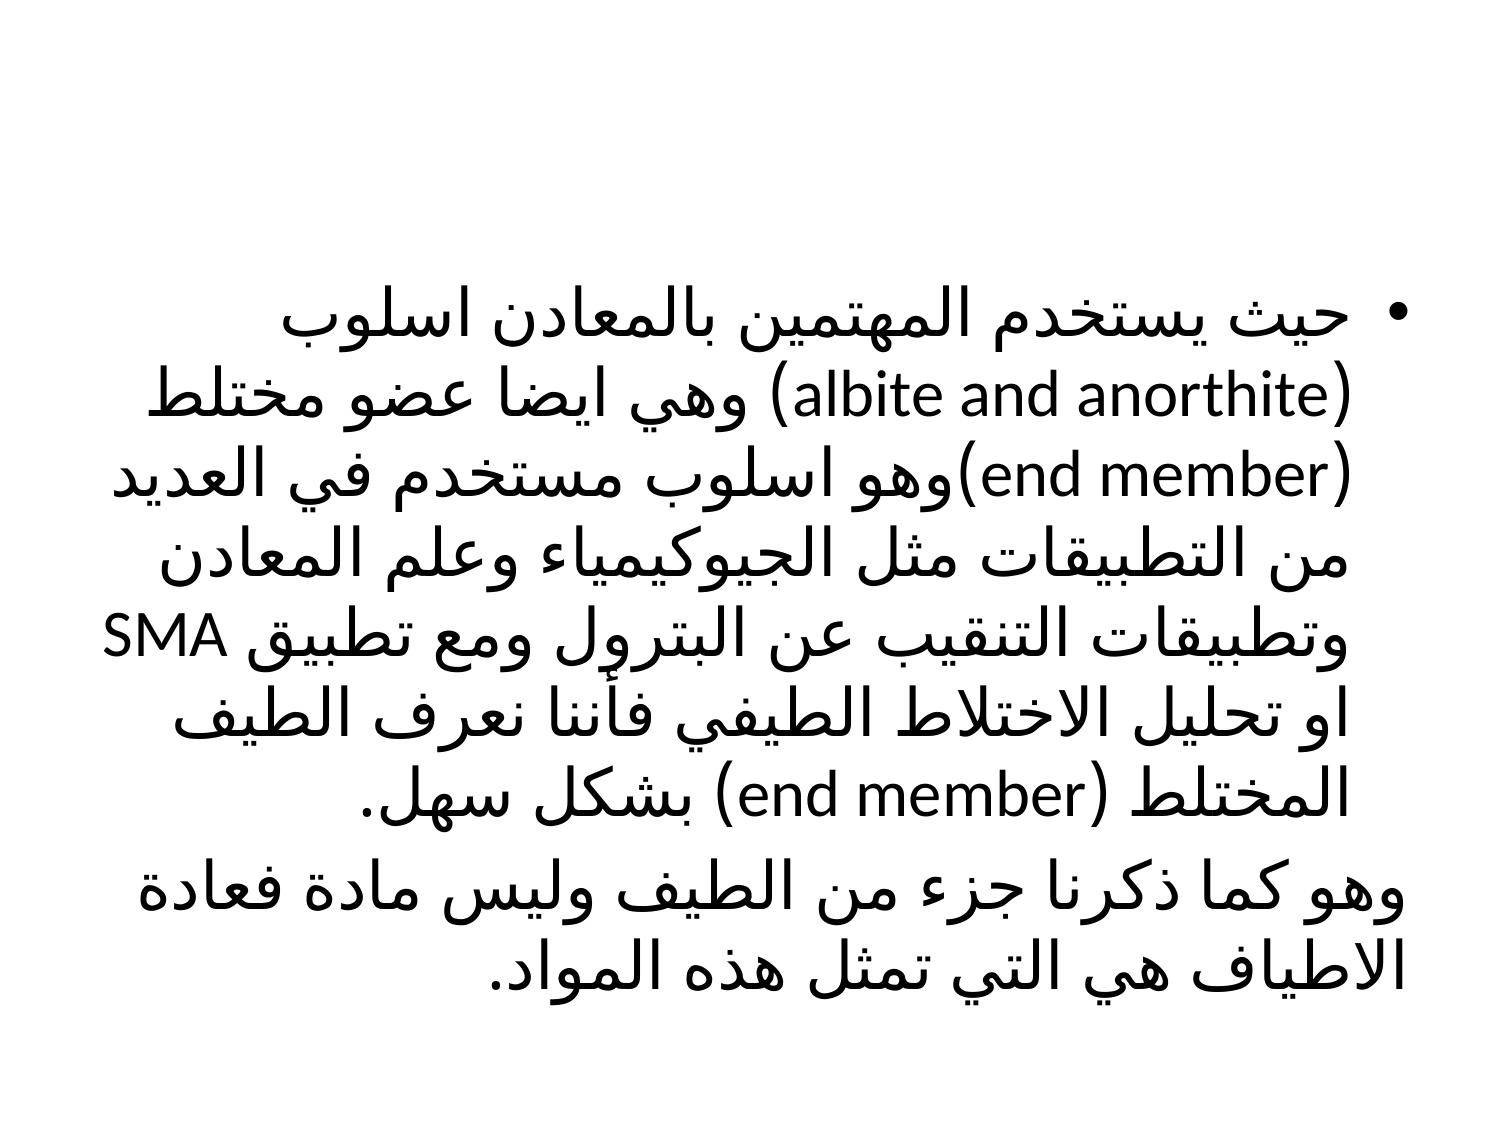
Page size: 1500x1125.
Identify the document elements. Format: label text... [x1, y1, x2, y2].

list حيث يستخدم المهتمين بالمعادن اسلوب (albite and anorthite) وهي ايضا عضو مختلط (end member)وهو اسلوب مستخدم في العديد من التطبيقات مثل الجيوكيمياء وعلم المعادن وتطبيقات التنقيب عن البترول ومع تطبيق SMA او تحليل الاختلاط الطيفي فأننا نعرف الطيف المختلط (end member) بشكل سهل. وهو كما ذكرنا جزء من الطيف وليس مادة فعادة الاطياف هي التي تمثل هذه المواد. [75, 262, 1425, 1005]
